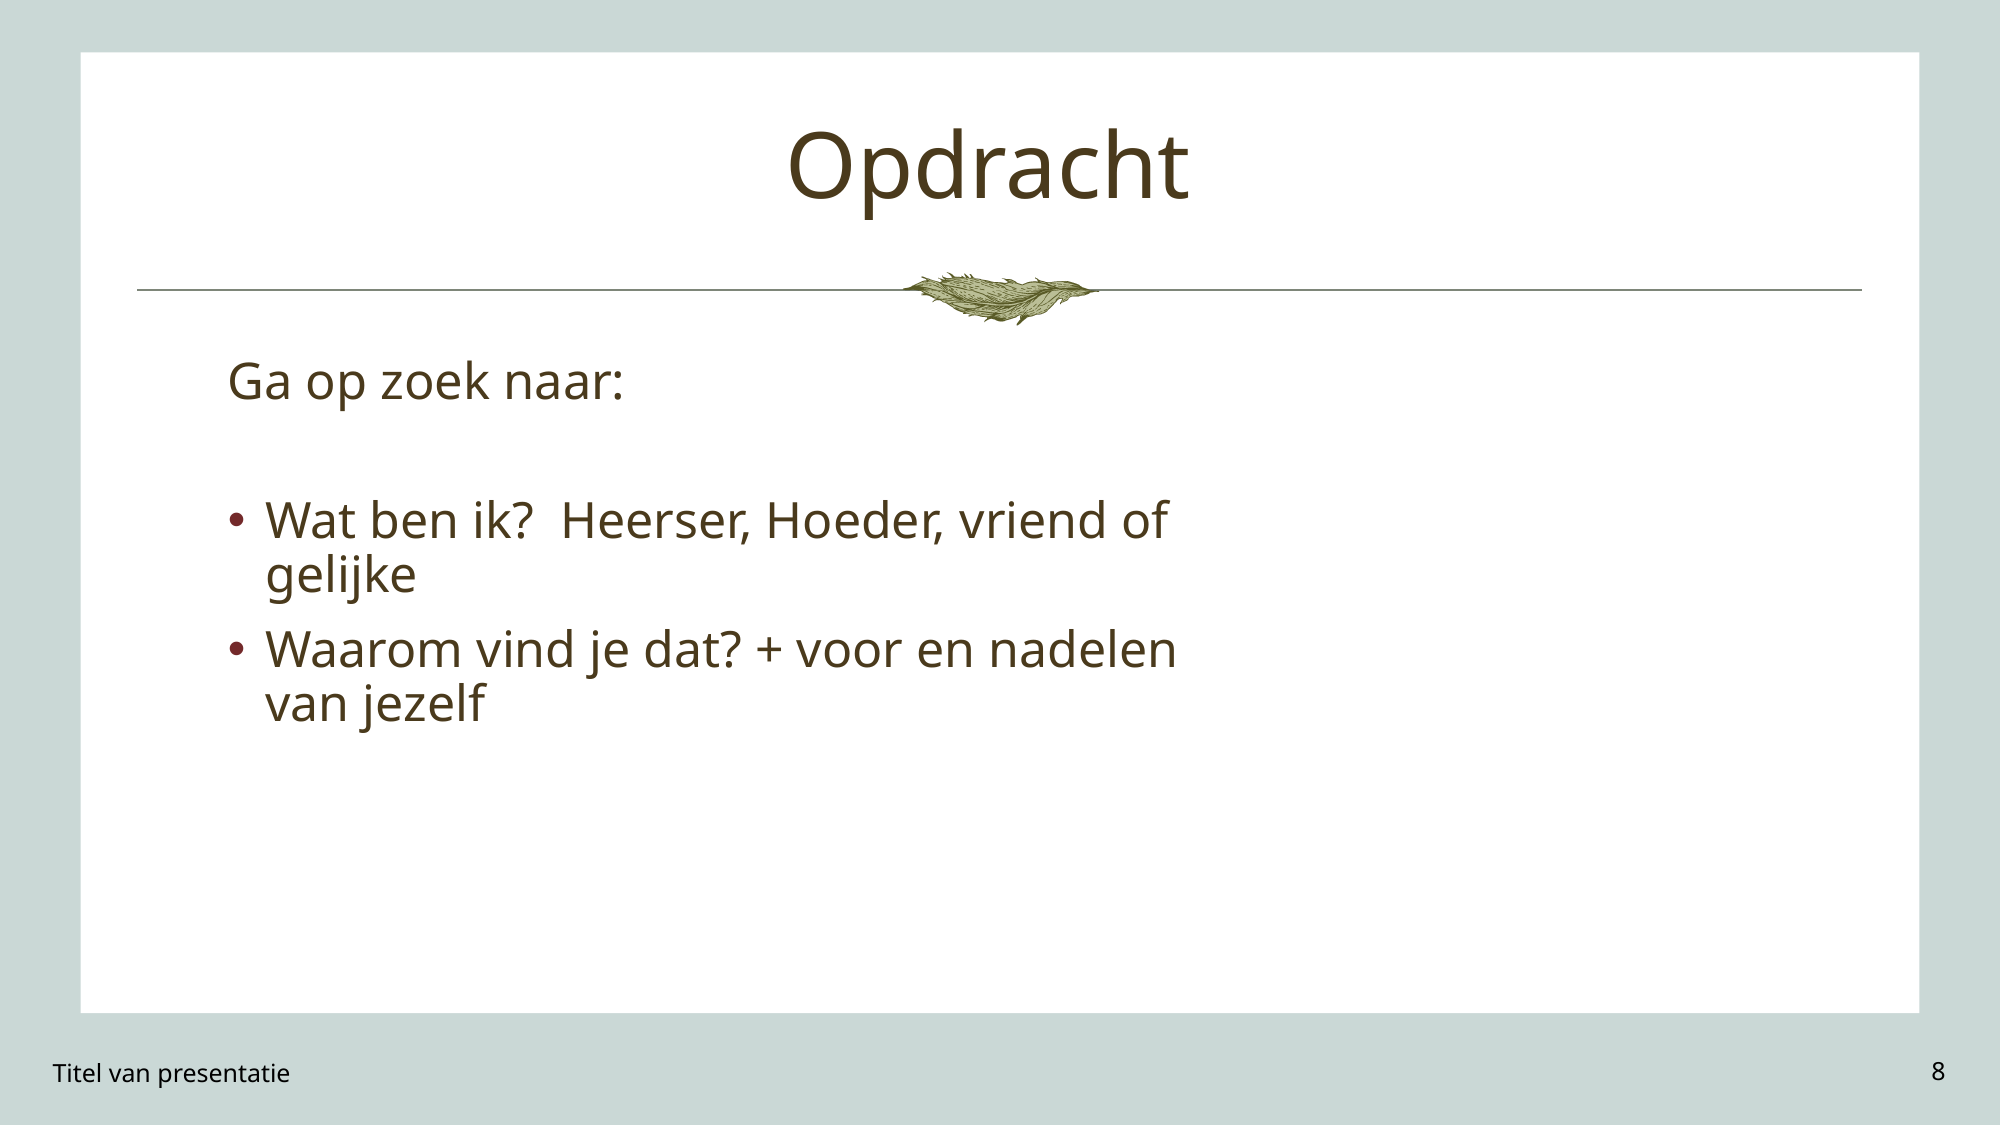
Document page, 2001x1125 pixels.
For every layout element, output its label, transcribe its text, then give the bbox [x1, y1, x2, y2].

title Opdracht [137, 59, 1863, 278]
list Wat ben ik? Heerser, Hoeder, vriend of gelijke Waarom vind je dat? + voor en nadelen van jezelf [213, 487, 1268, 1033]
picture [901, 278, 1100, 326]
footer Titel van presentatie [37, 1042, 713, 1103]
slide_number 8 [1510, 1042, 1961, 1103]
list Ga op zoek naar: [213, 347, 738, 418]
